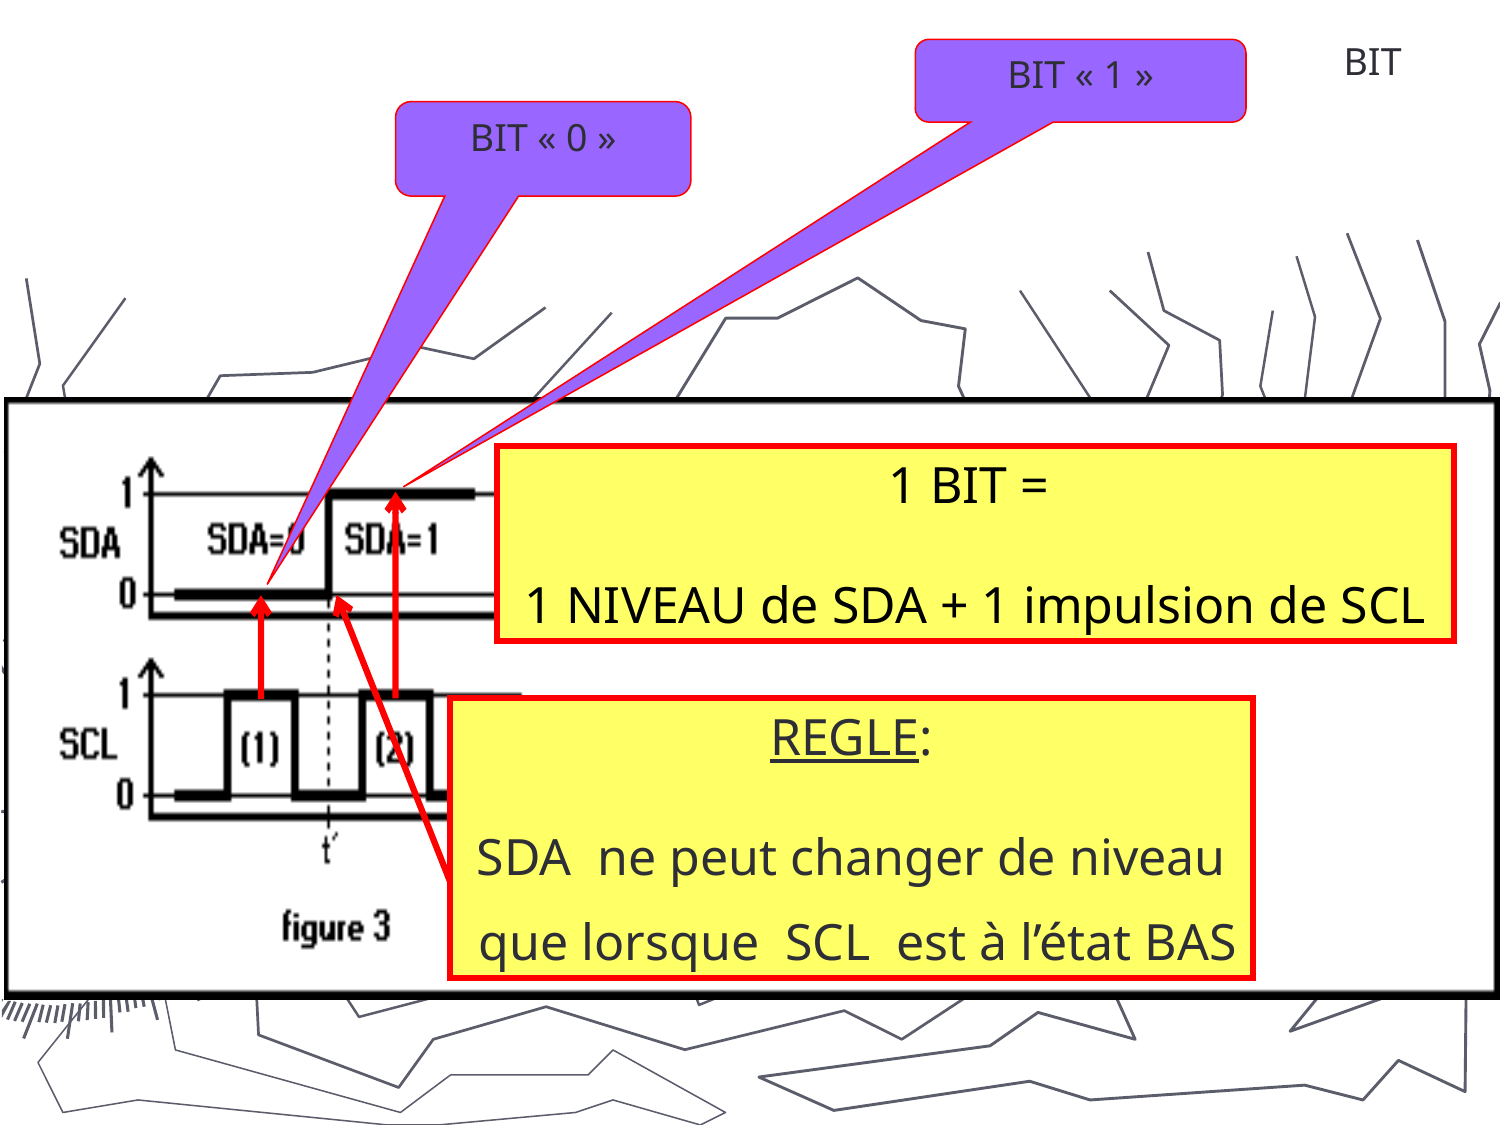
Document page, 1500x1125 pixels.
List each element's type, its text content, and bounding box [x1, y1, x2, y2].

text_box BIT « 0 » [353, 101, 691, 395]
text_box BIT « 1 » [546, 39, 1247, 395]
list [4, 396, 1500, 1000]
text_box BIT [1328, 30, 1459, 91]
